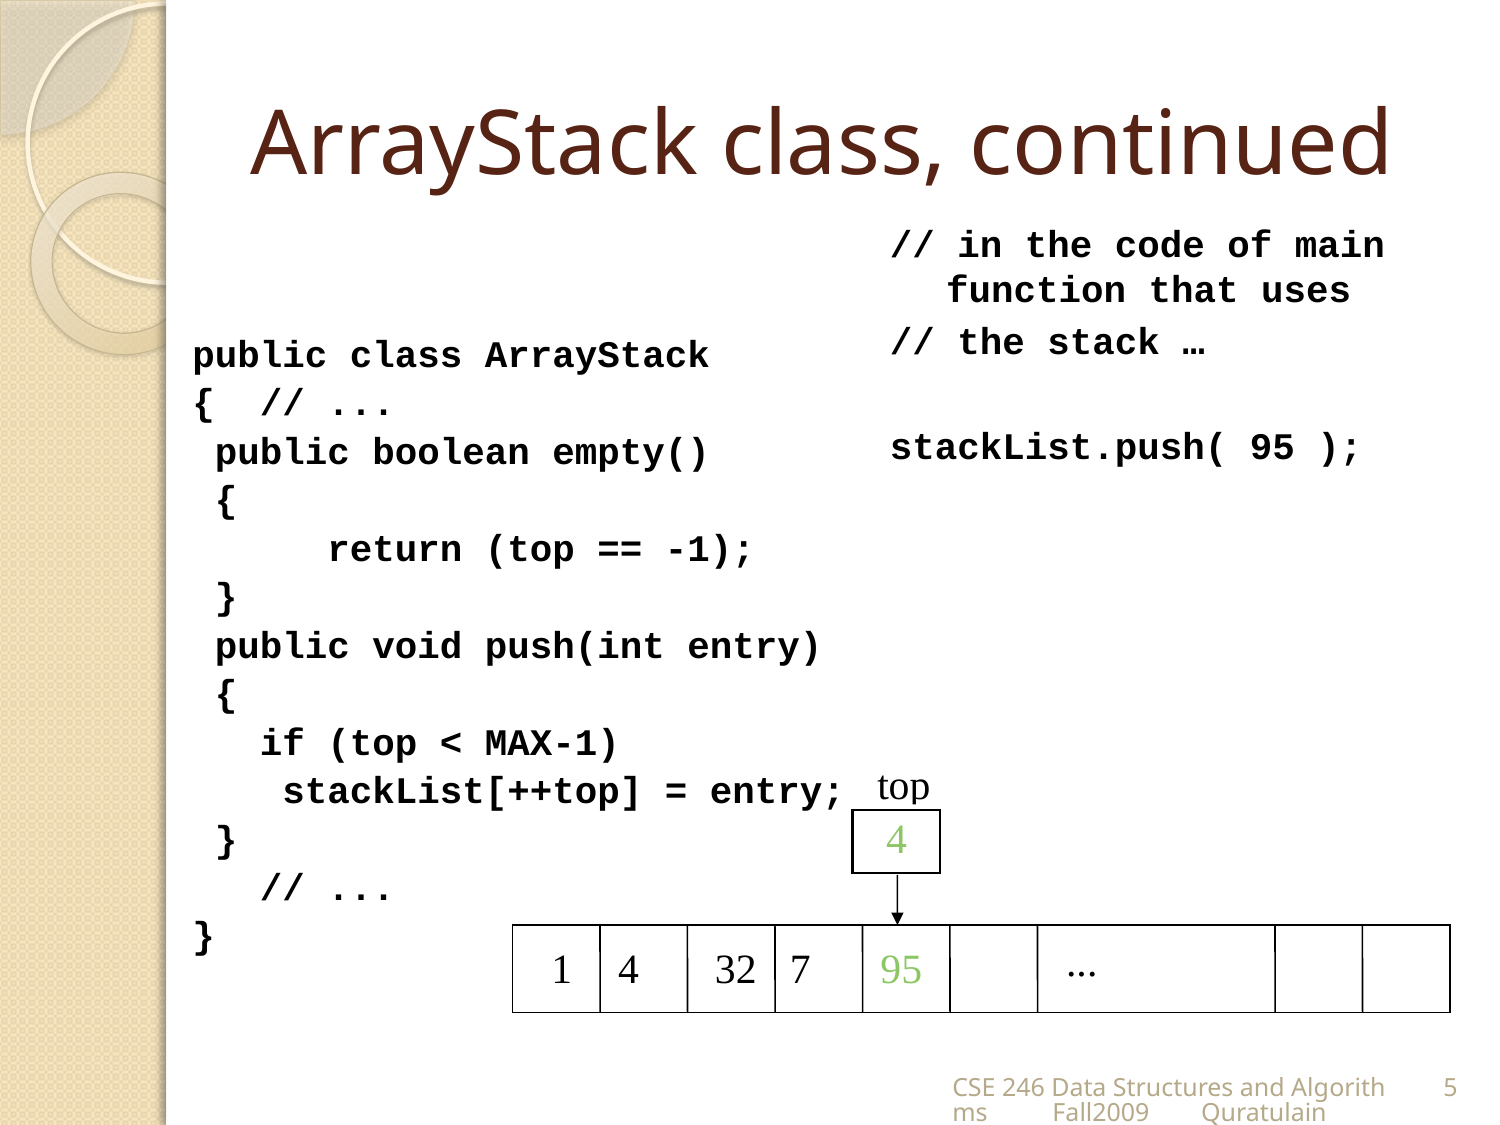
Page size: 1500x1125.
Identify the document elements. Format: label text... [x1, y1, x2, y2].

list public class ArrayStack { // ... public boolean empty() { return (top == -1); } public void push(int entry) { if (top < MAX-1) stackList[++top] = entry; } // ... } [164, 331, 891, 1006]
text_box 4 [603, 934, 655, 1000]
text_box 32 [700, 934, 772, 1000]
text_box 7 [775, 934, 826, 1000]
slide_number 5 [1413, 1034, 1488, 1113]
text_box [891, 874, 904, 925]
title ArrayStack class, continued [235, 45, 1466, 233]
text_box // in the code of main function that uses // the stack … stackList.push( 95 ); [874, 212, 1463, 600]
text_box [512, 924, 600, 1013]
text_box [775, 924, 862, 1013]
text_box [1363, 924, 1450, 1013]
footer CSE 246 Data Structures and Algorithms Fall2009 Quratulain [937, 1034, 1413, 1113]
text_box ... [1051, 927, 1113, 993]
text_box 1 [536, 934, 588, 1000]
text_box [1038, 924, 1275, 1013]
text_box [1276, 924, 1362, 1013]
text_box 95 [865, 934, 938, 1000]
text_box [601, 924, 687, 1013]
text_box [688, 924, 775, 1013]
text_box [863, 924, 1037, 1013]
text_box [852, 810, 940, 873]
text_box 4 [871, 804, 923, 810]
text_box top [862, 750, 946, 815]
